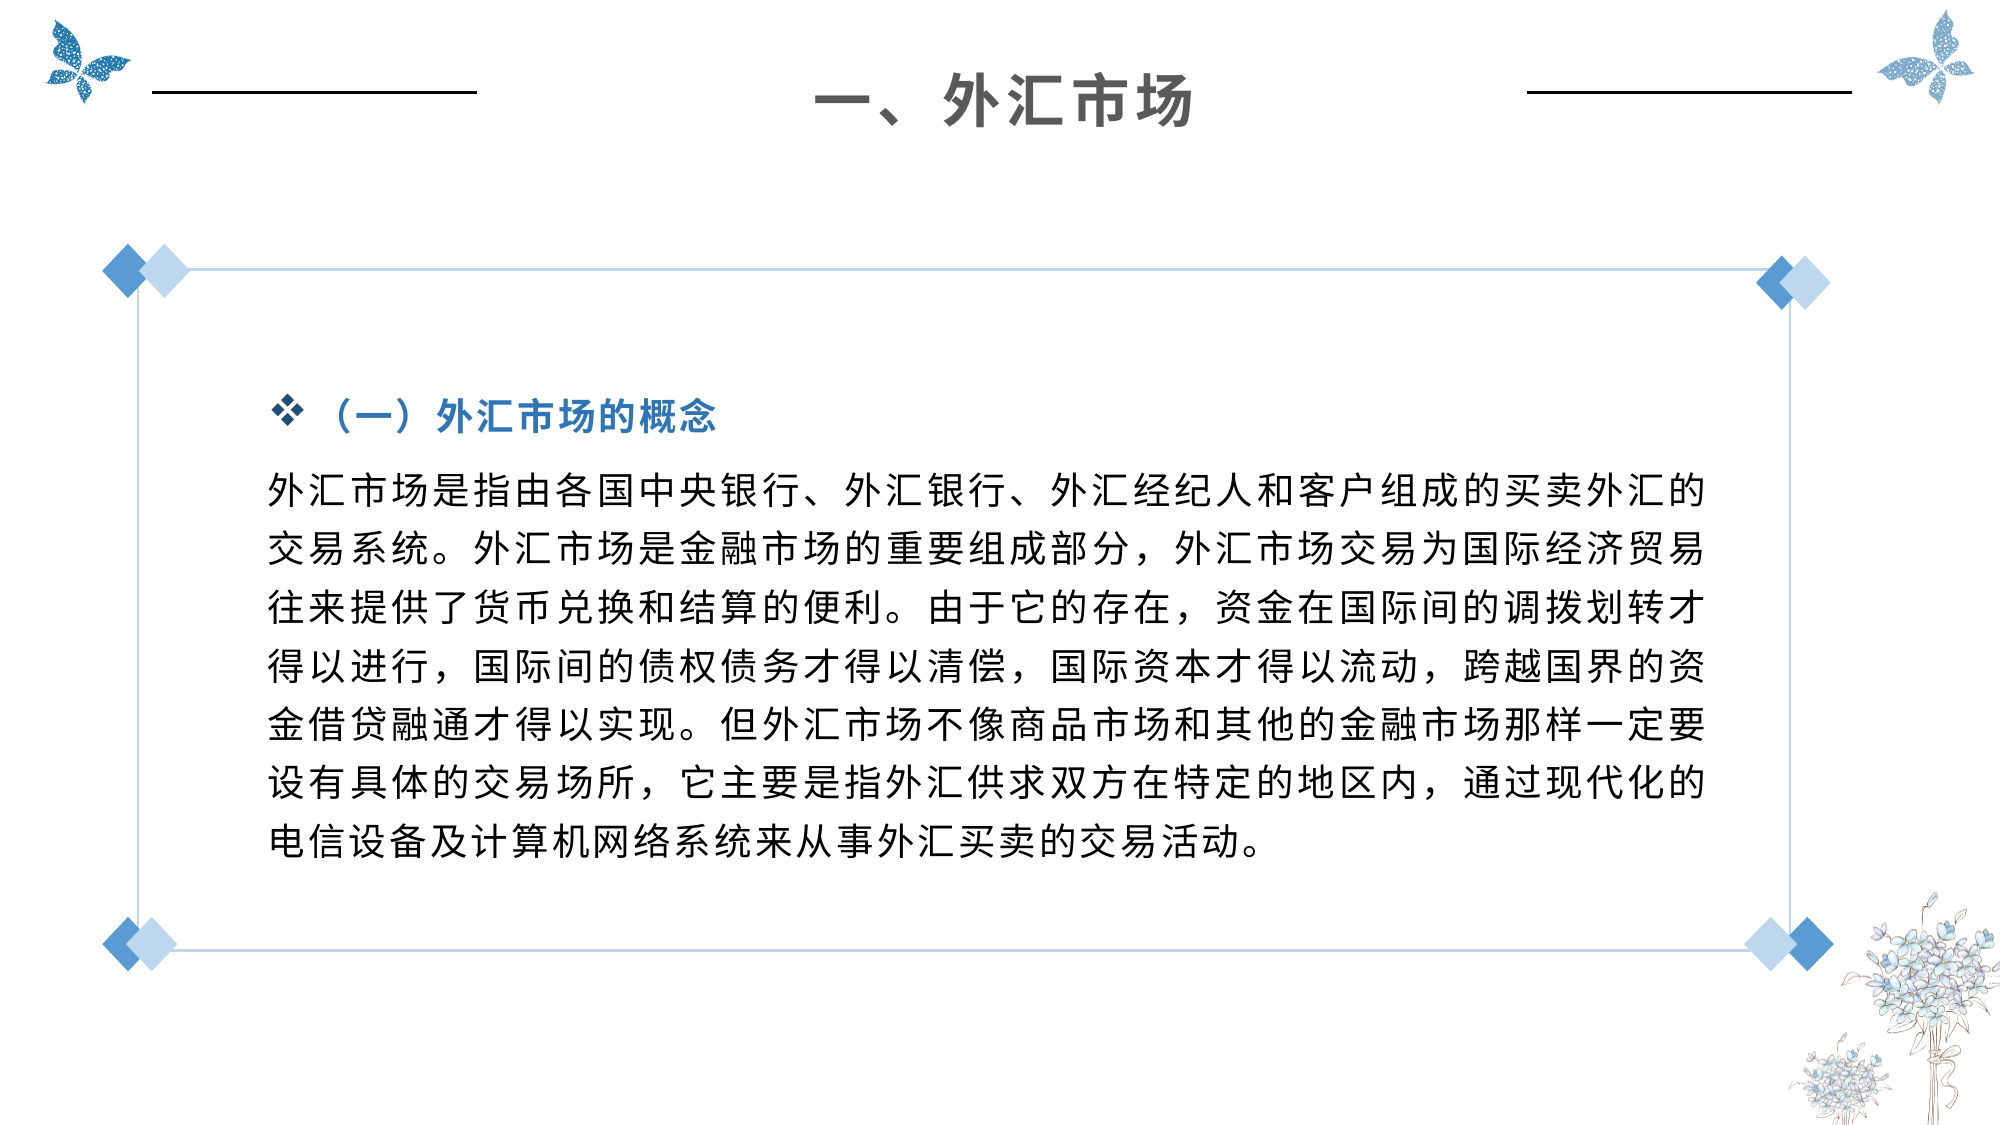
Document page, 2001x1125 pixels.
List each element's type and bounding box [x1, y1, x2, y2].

text_box [102, 243, 1834, 972]
text_box [151, 55, 1852, 142]
picture [1788, 892, 2000, 1125]
